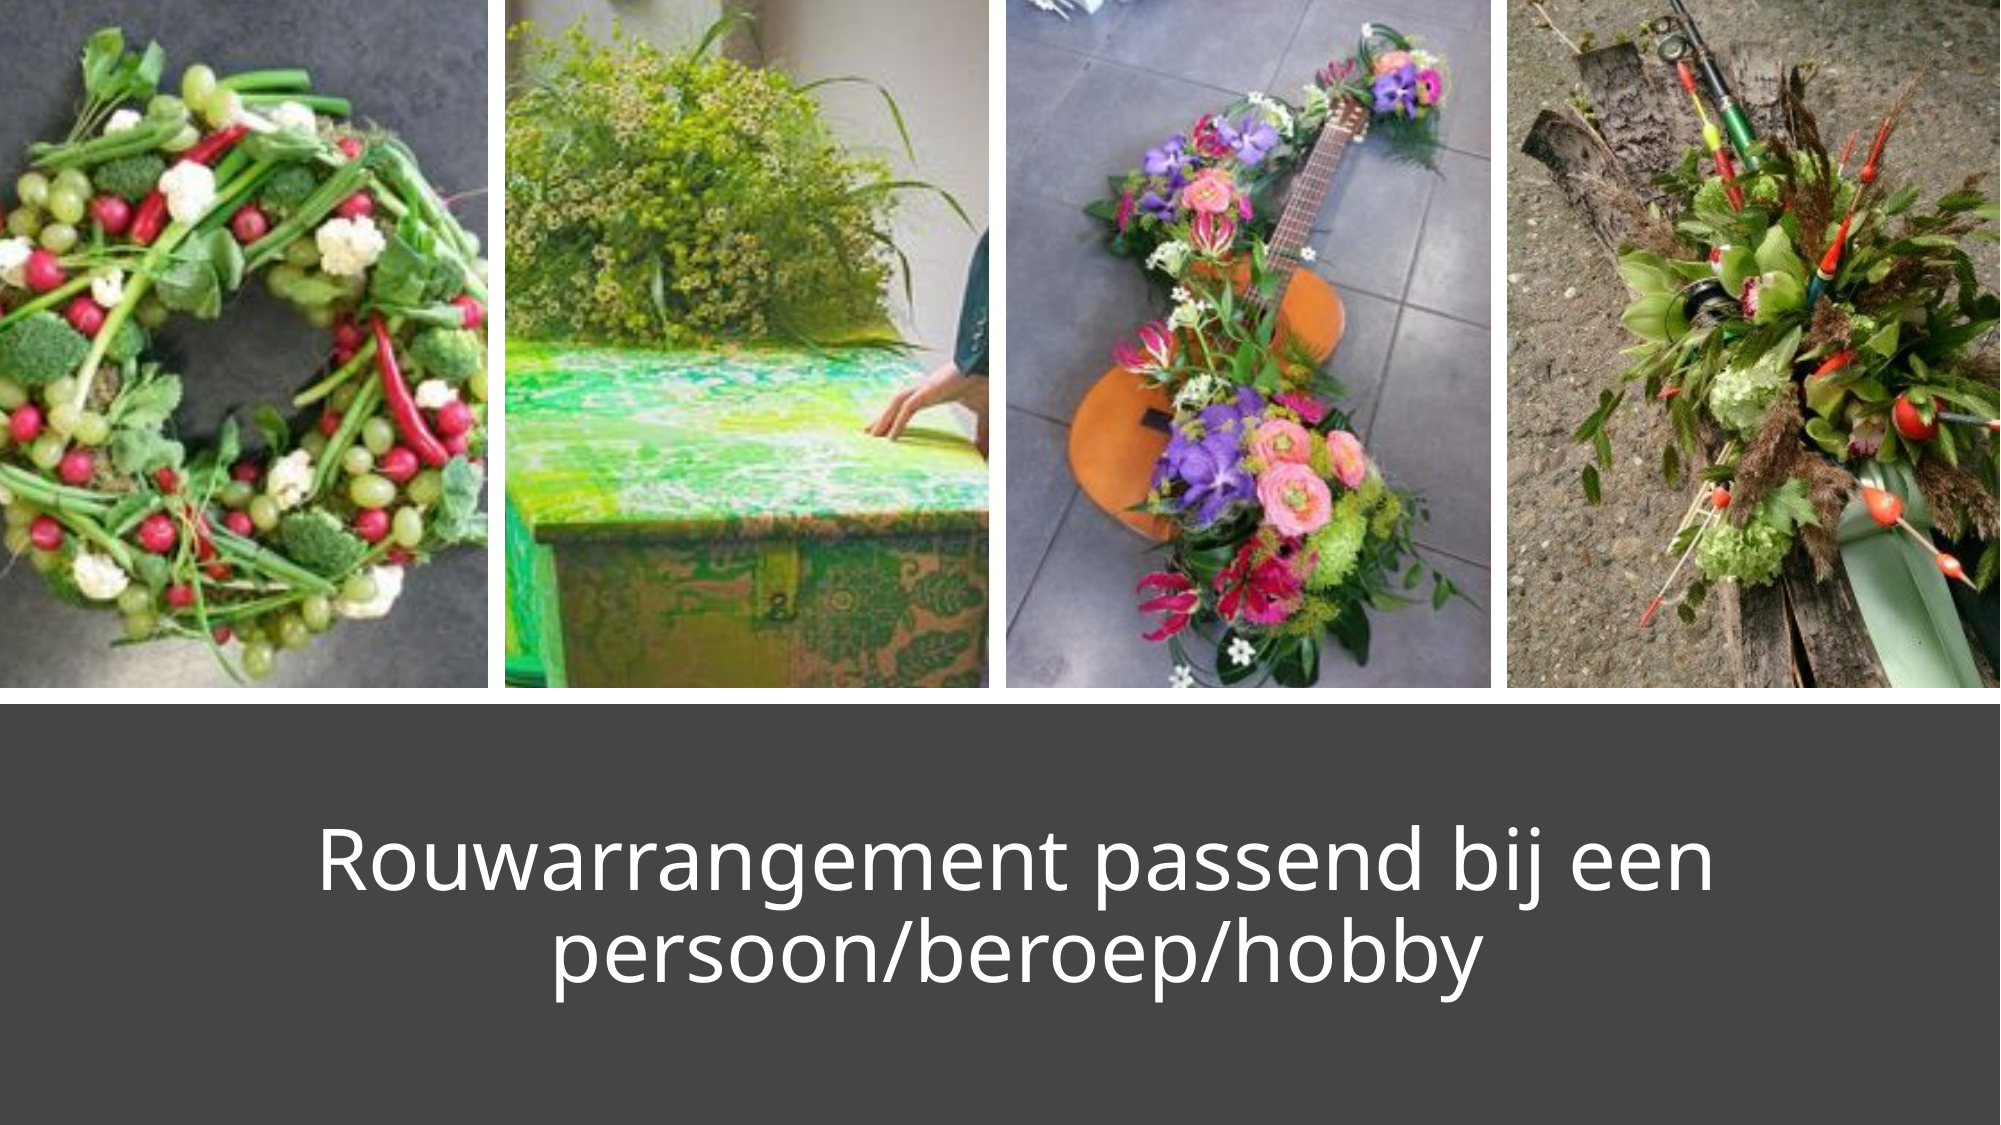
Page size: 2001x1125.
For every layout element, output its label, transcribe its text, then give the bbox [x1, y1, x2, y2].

picture [1004, 0, 1498, 695]
picture [0, 0, 494, 695]
title Rouwarrangement passend bij een persoon/beroep/hobby [201, 792, 1833, 1009]
picture [502, 0, 996, 695]
picture [1506, 0, 2000, 695]
